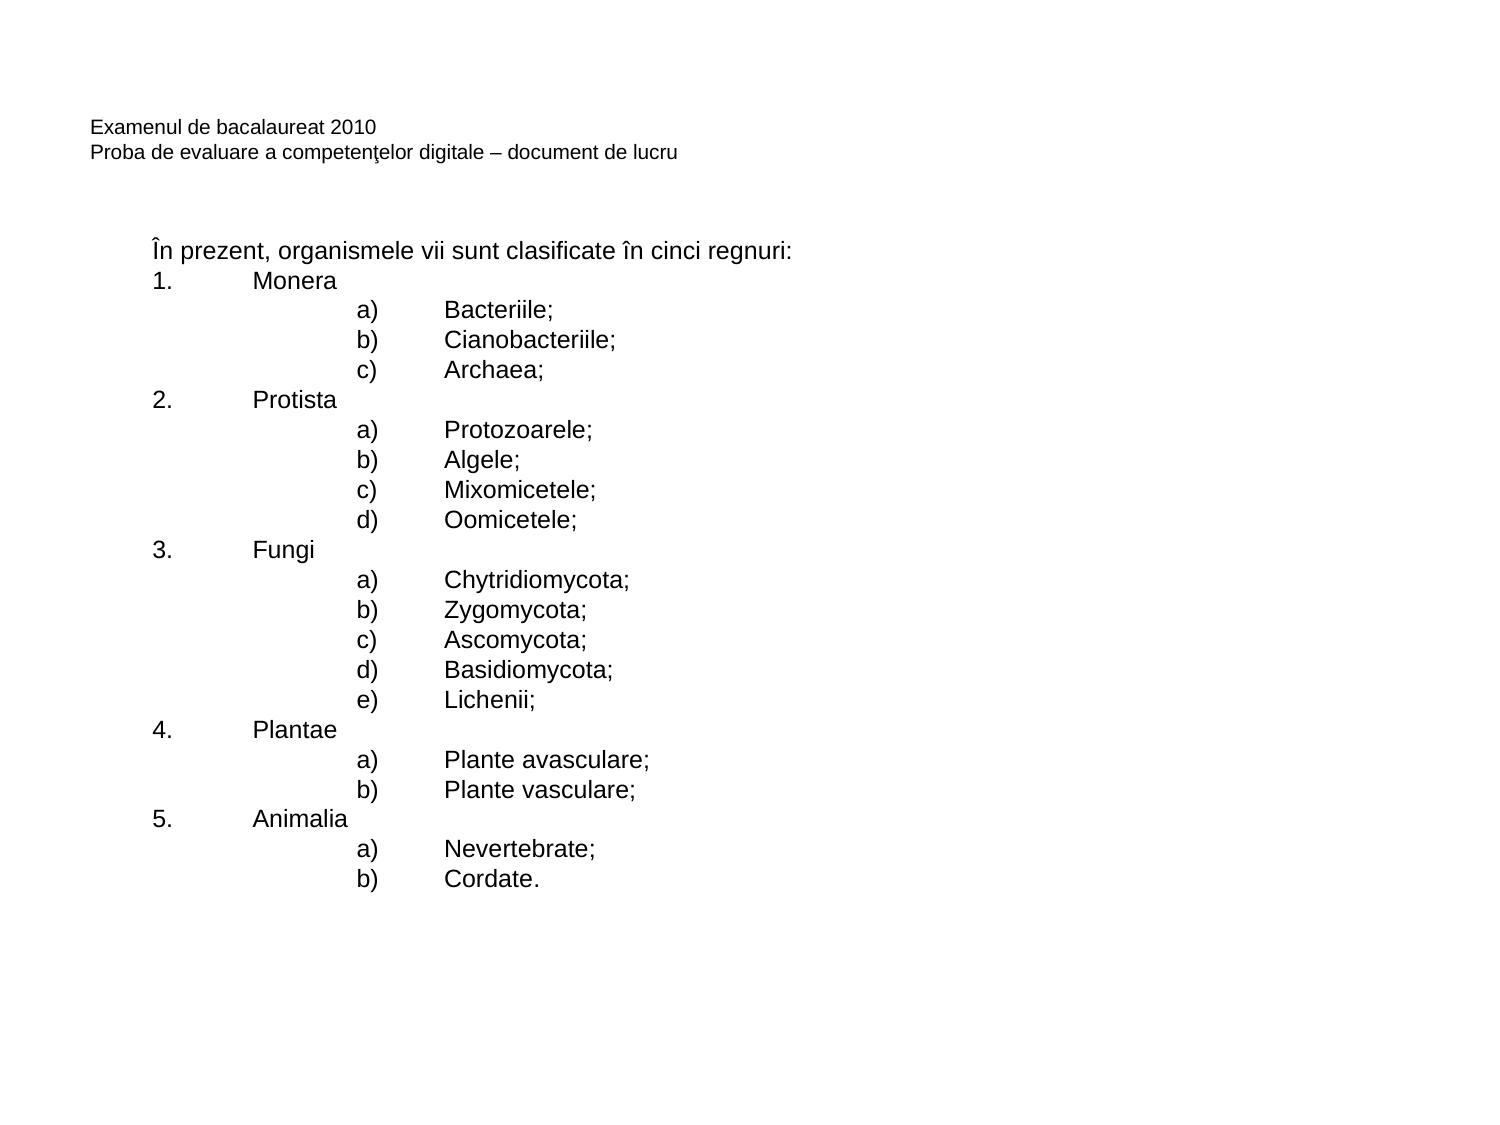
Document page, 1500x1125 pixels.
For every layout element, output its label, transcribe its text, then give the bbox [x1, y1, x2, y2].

title Examenul de bacalaureat 2010 Proba de evaluare a competenţelor digitale – document de lucru [74, 44, 1426, 233]
list În prezent, organismele vii sunt clasificate în cinci regnuri: Monera Bacteriile; Cianobacteriile; Archaea; Protista Protozoarele; Algele; Mixomicetele; Oomicetele; Fungi Chytridiomycota; Zygomycota; Ascomycota; Basidiomycota; Lichenii; Plantae Plante avasculare; Plante vasculare; Animalia Nevertebrate; Cordate. [137, 226, 1376, 936]
